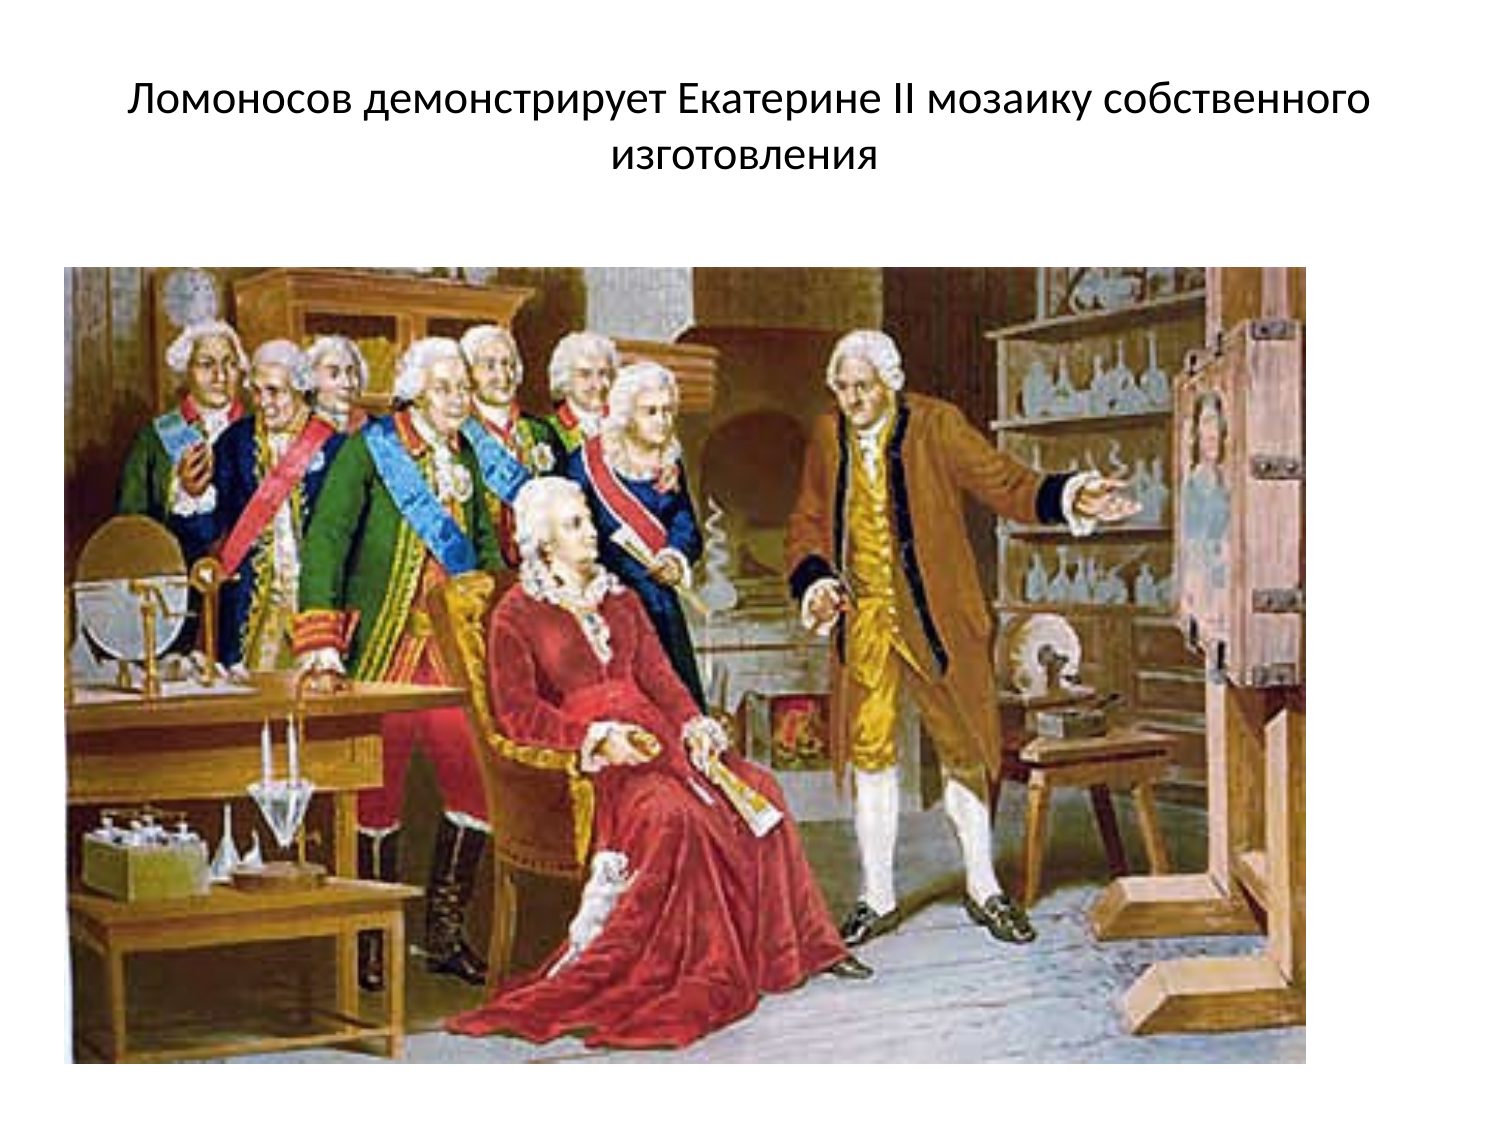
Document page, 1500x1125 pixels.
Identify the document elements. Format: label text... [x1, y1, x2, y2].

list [64, 266, 1306, 1065]
title Ломоносов демонстрирует Екатерине II мозаику собственного изготовления [75, 58, 1425, 188]
